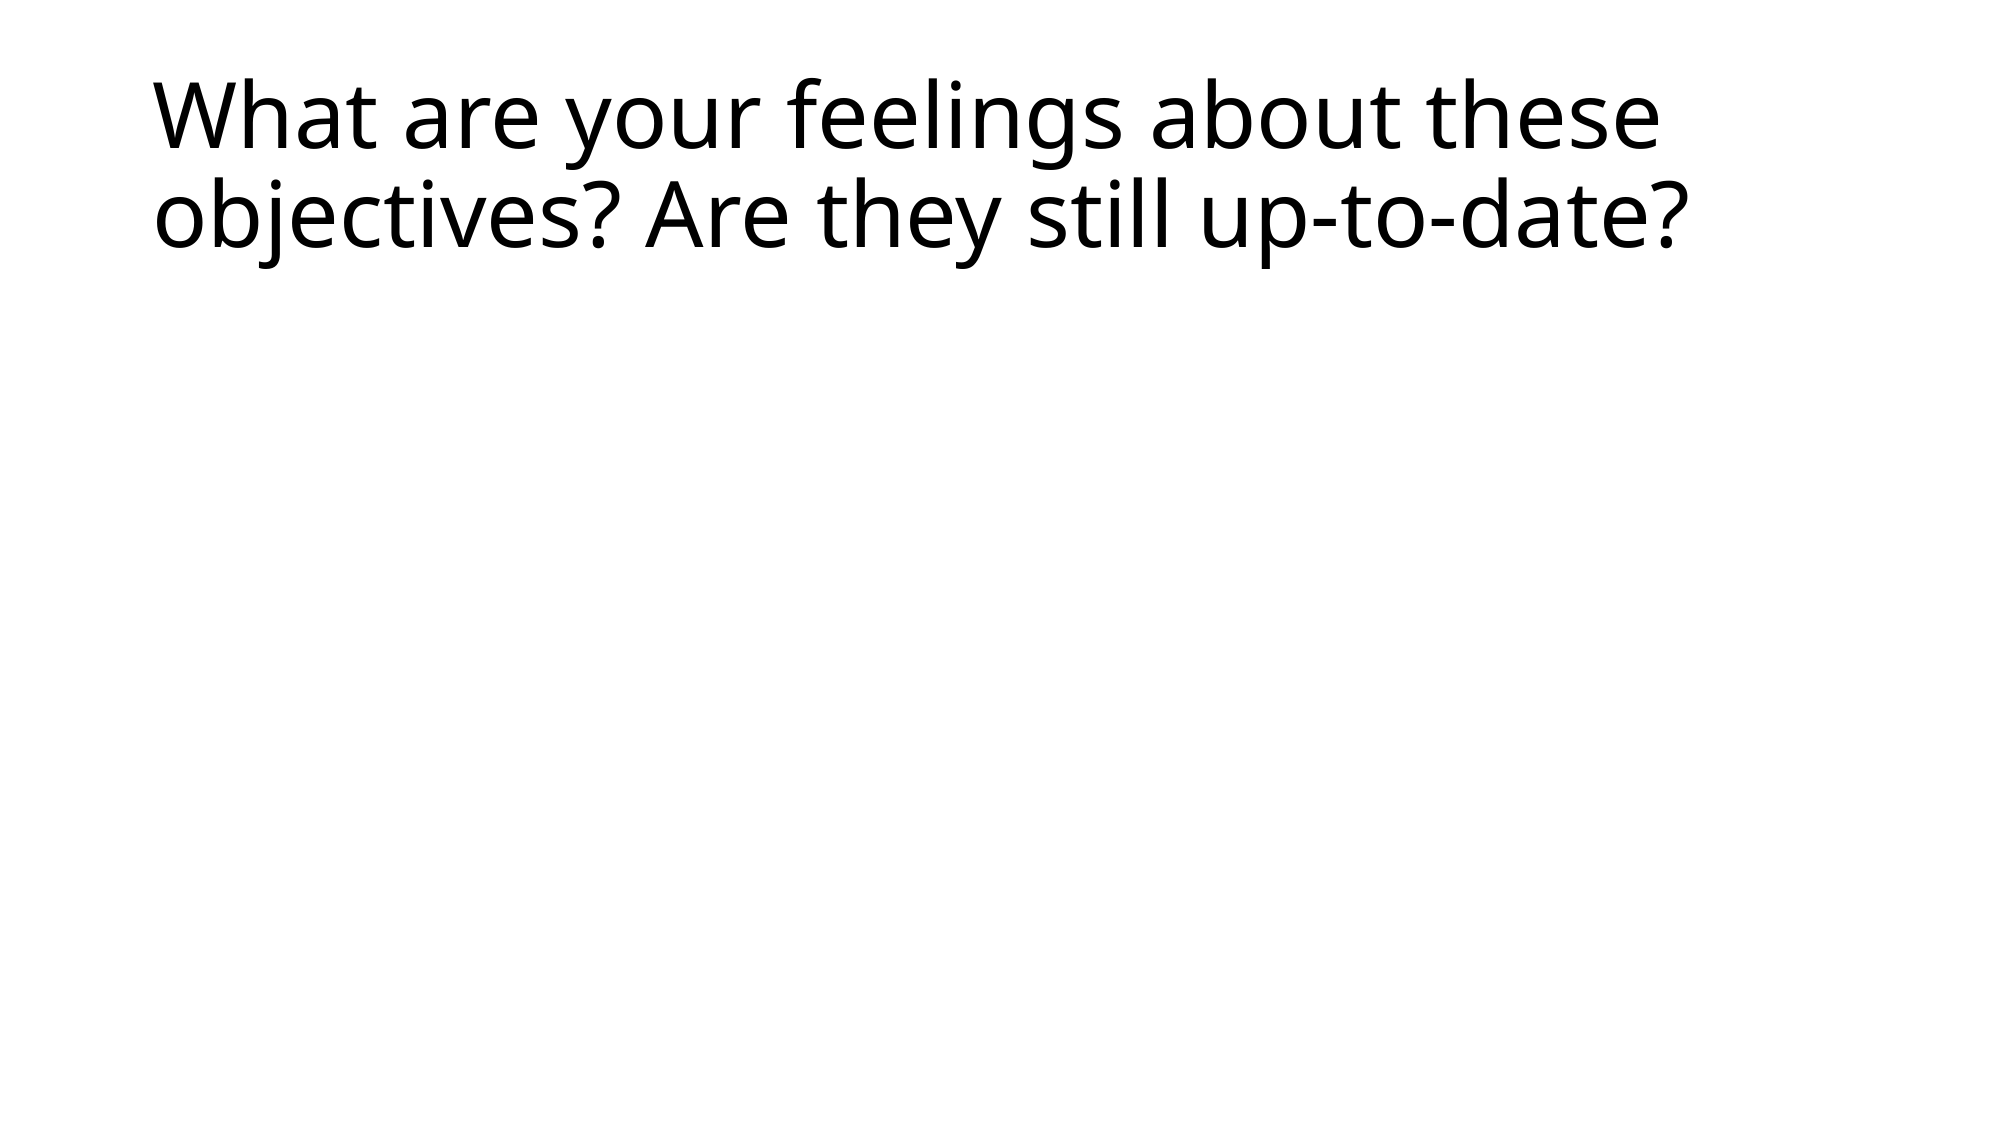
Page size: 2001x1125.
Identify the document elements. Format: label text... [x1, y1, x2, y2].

title What are your feelings about these objectives? Are they still up-to-date? [137, 59, 1863, 278]
